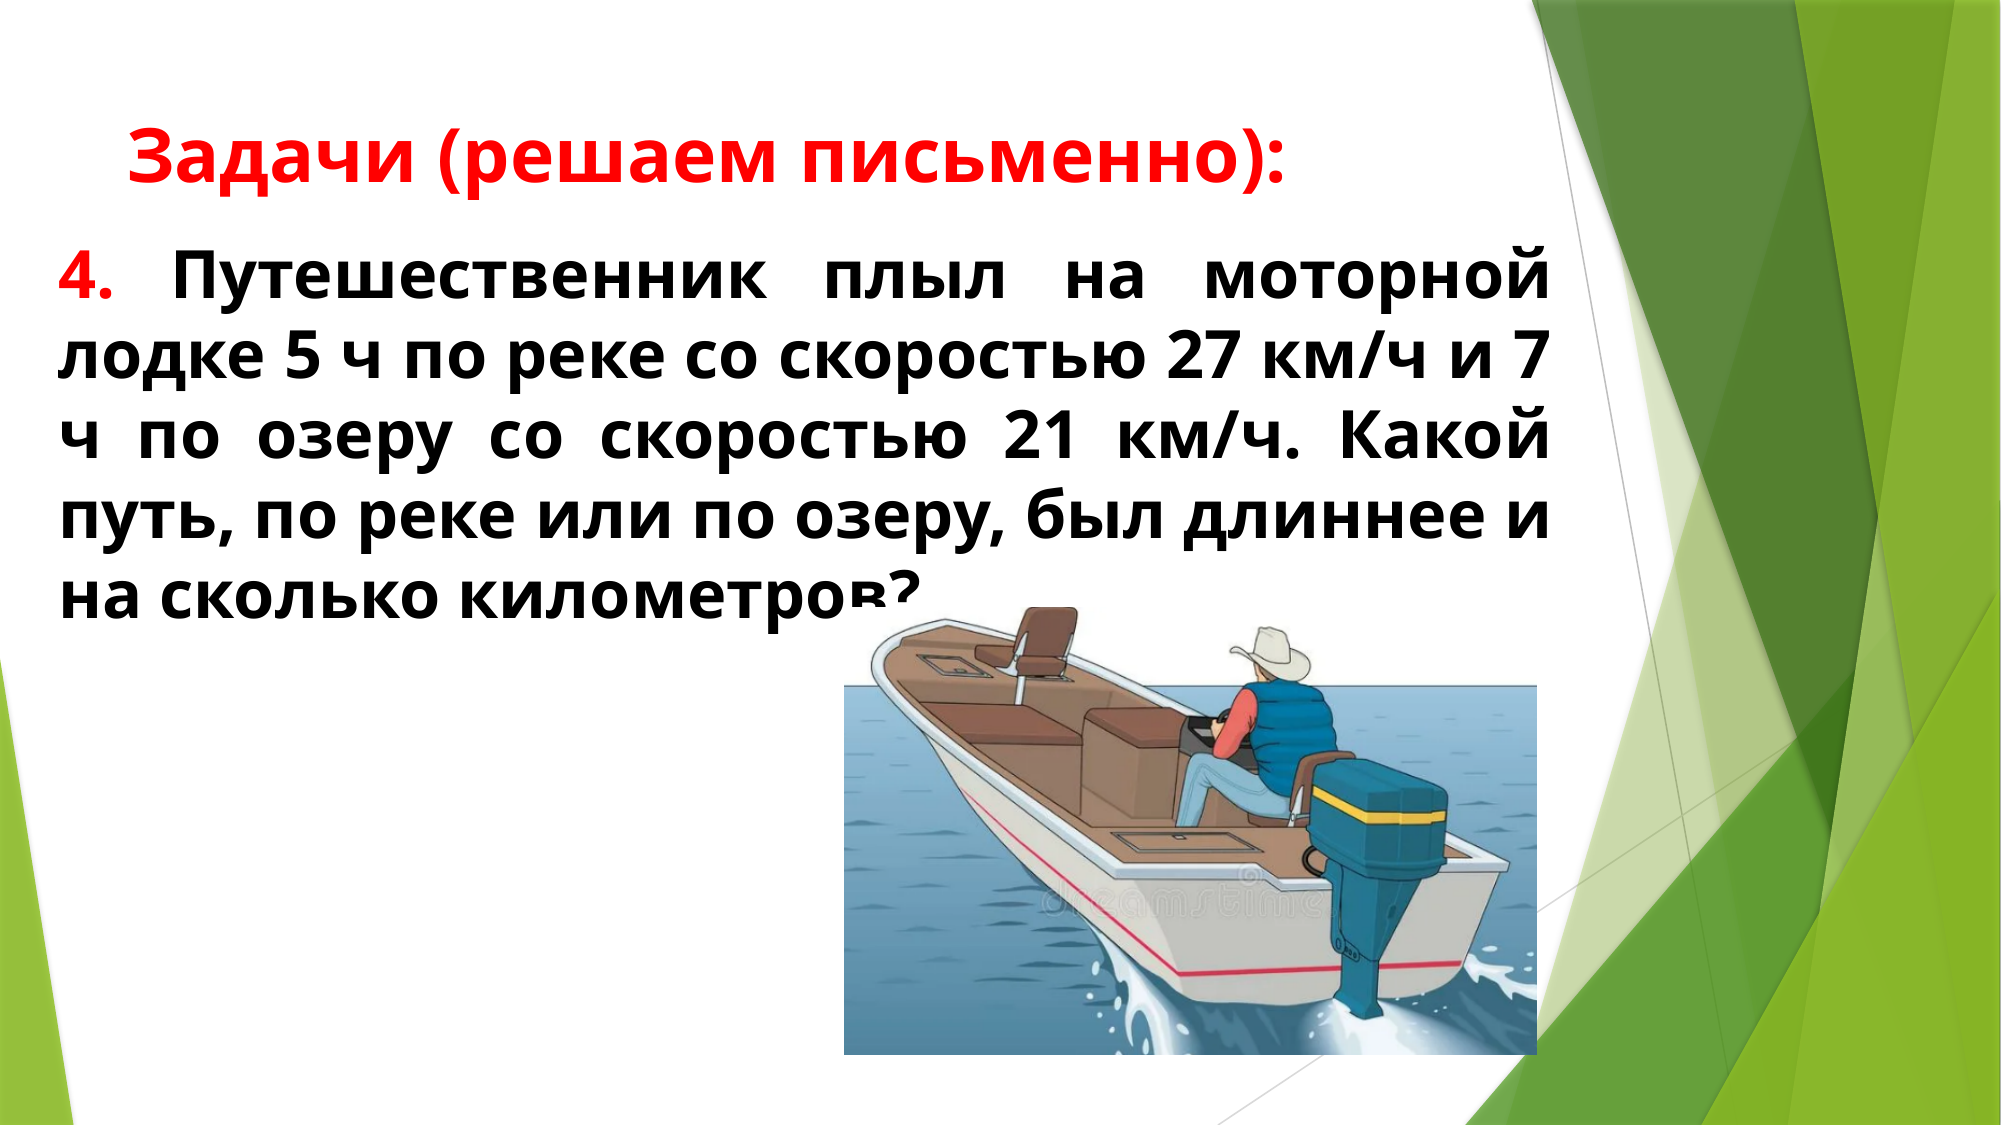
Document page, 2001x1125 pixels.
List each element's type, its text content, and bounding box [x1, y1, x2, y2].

picture [843, 606, 1538, 1055]
list 4. Путешественник плыл на моторной лодке 5 ч по реке со скоростью 27 км/ч и 7 ч по озеру со скоростью 21 км/ч. Какой путь, по реке или по озеру, был длиннее и на сколько километров? [43, 223, 1568, 991]
title Задачи (решаем письменно): [111, 99, 1522, 223]
